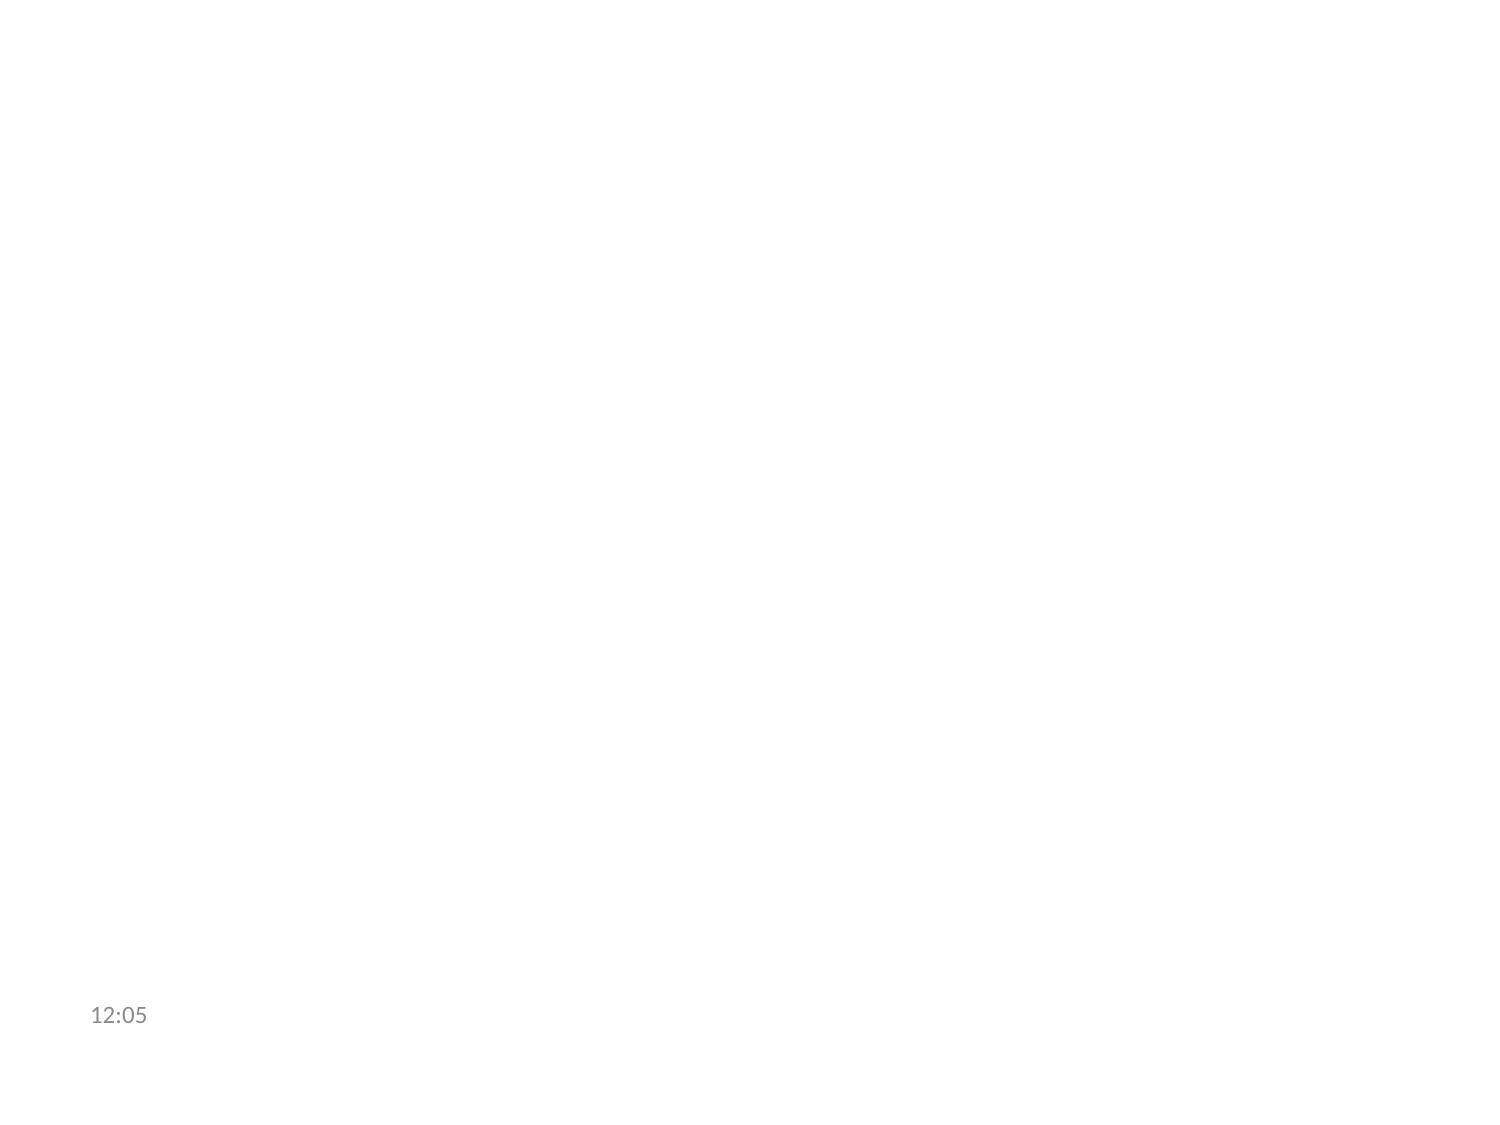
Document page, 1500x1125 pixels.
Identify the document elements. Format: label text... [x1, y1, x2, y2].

text_box 15:35 [75, 983, 425, 1044]
